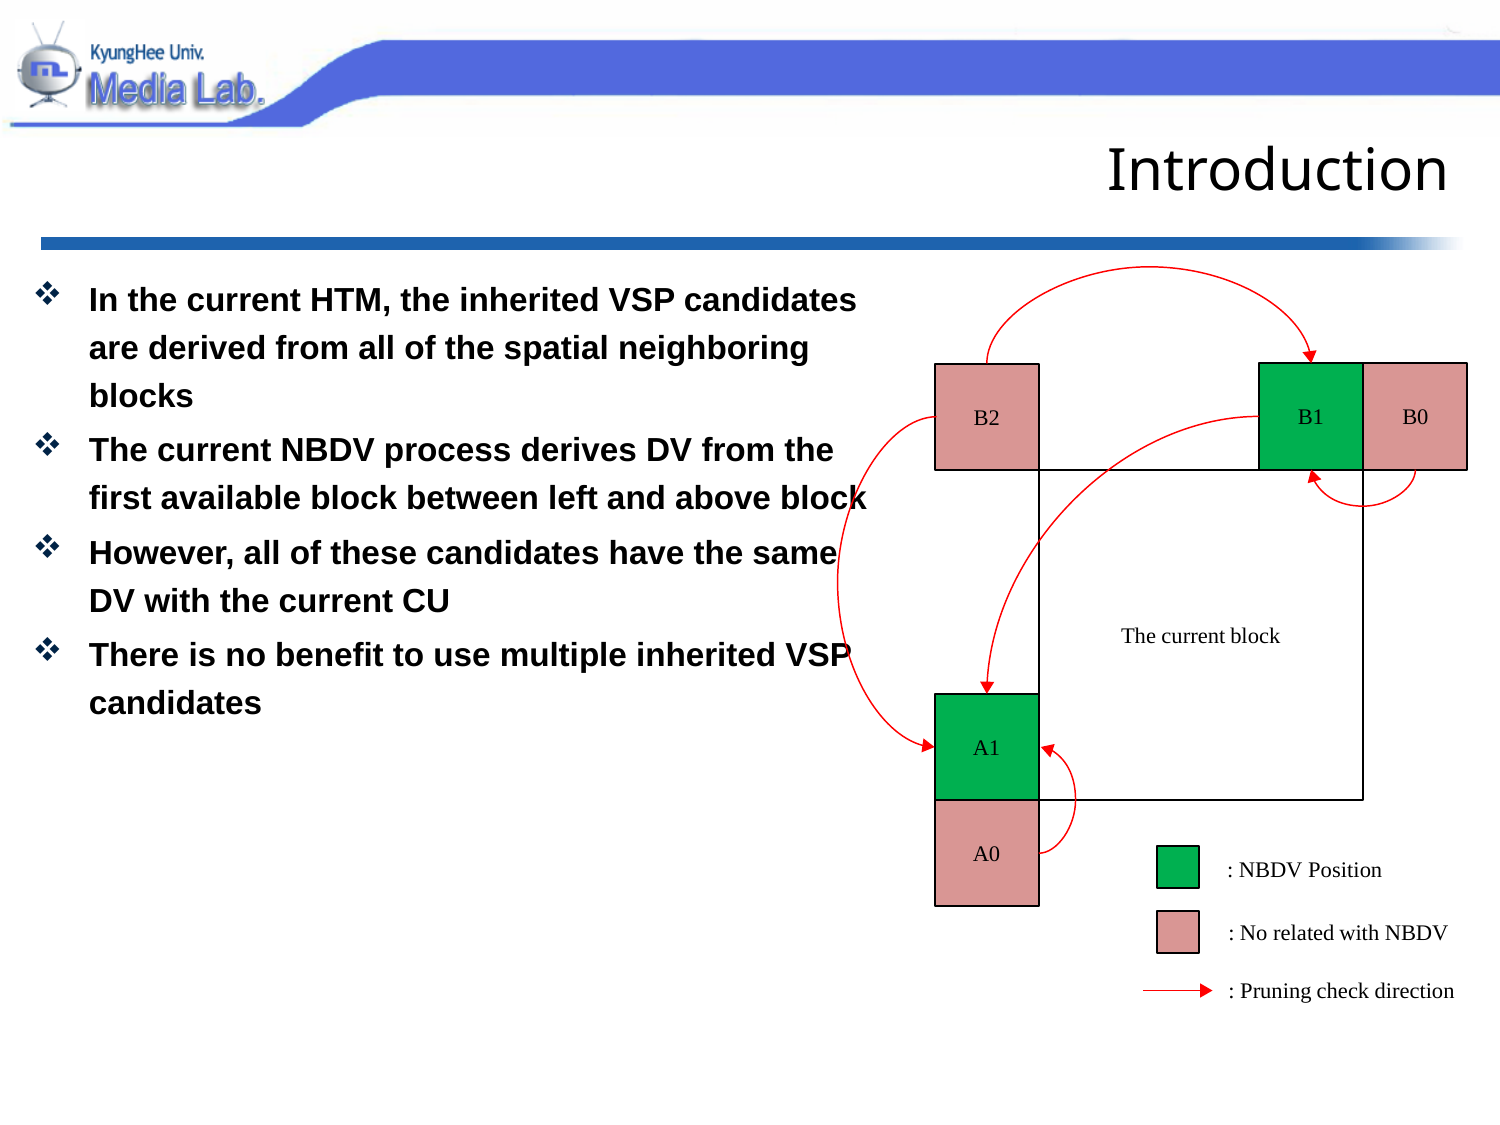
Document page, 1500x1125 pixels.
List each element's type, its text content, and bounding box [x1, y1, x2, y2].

picture [41, 237, 1500, 250]
picture [836, 265, 1469, 1019]
list In the current HTM, the inherited VSP candidates are derived from all of the spatial neighboring blocks The current NBDV process derives DV from the first available block between left and above block However, all of these candidates have the same DV with the current CU There is no benefit to use multiple inherited VSP candidates [17, 262, 904, 1107]
picture [0, 0, 1500, 138]
title Introduction [312, 101, 1465, 233]
